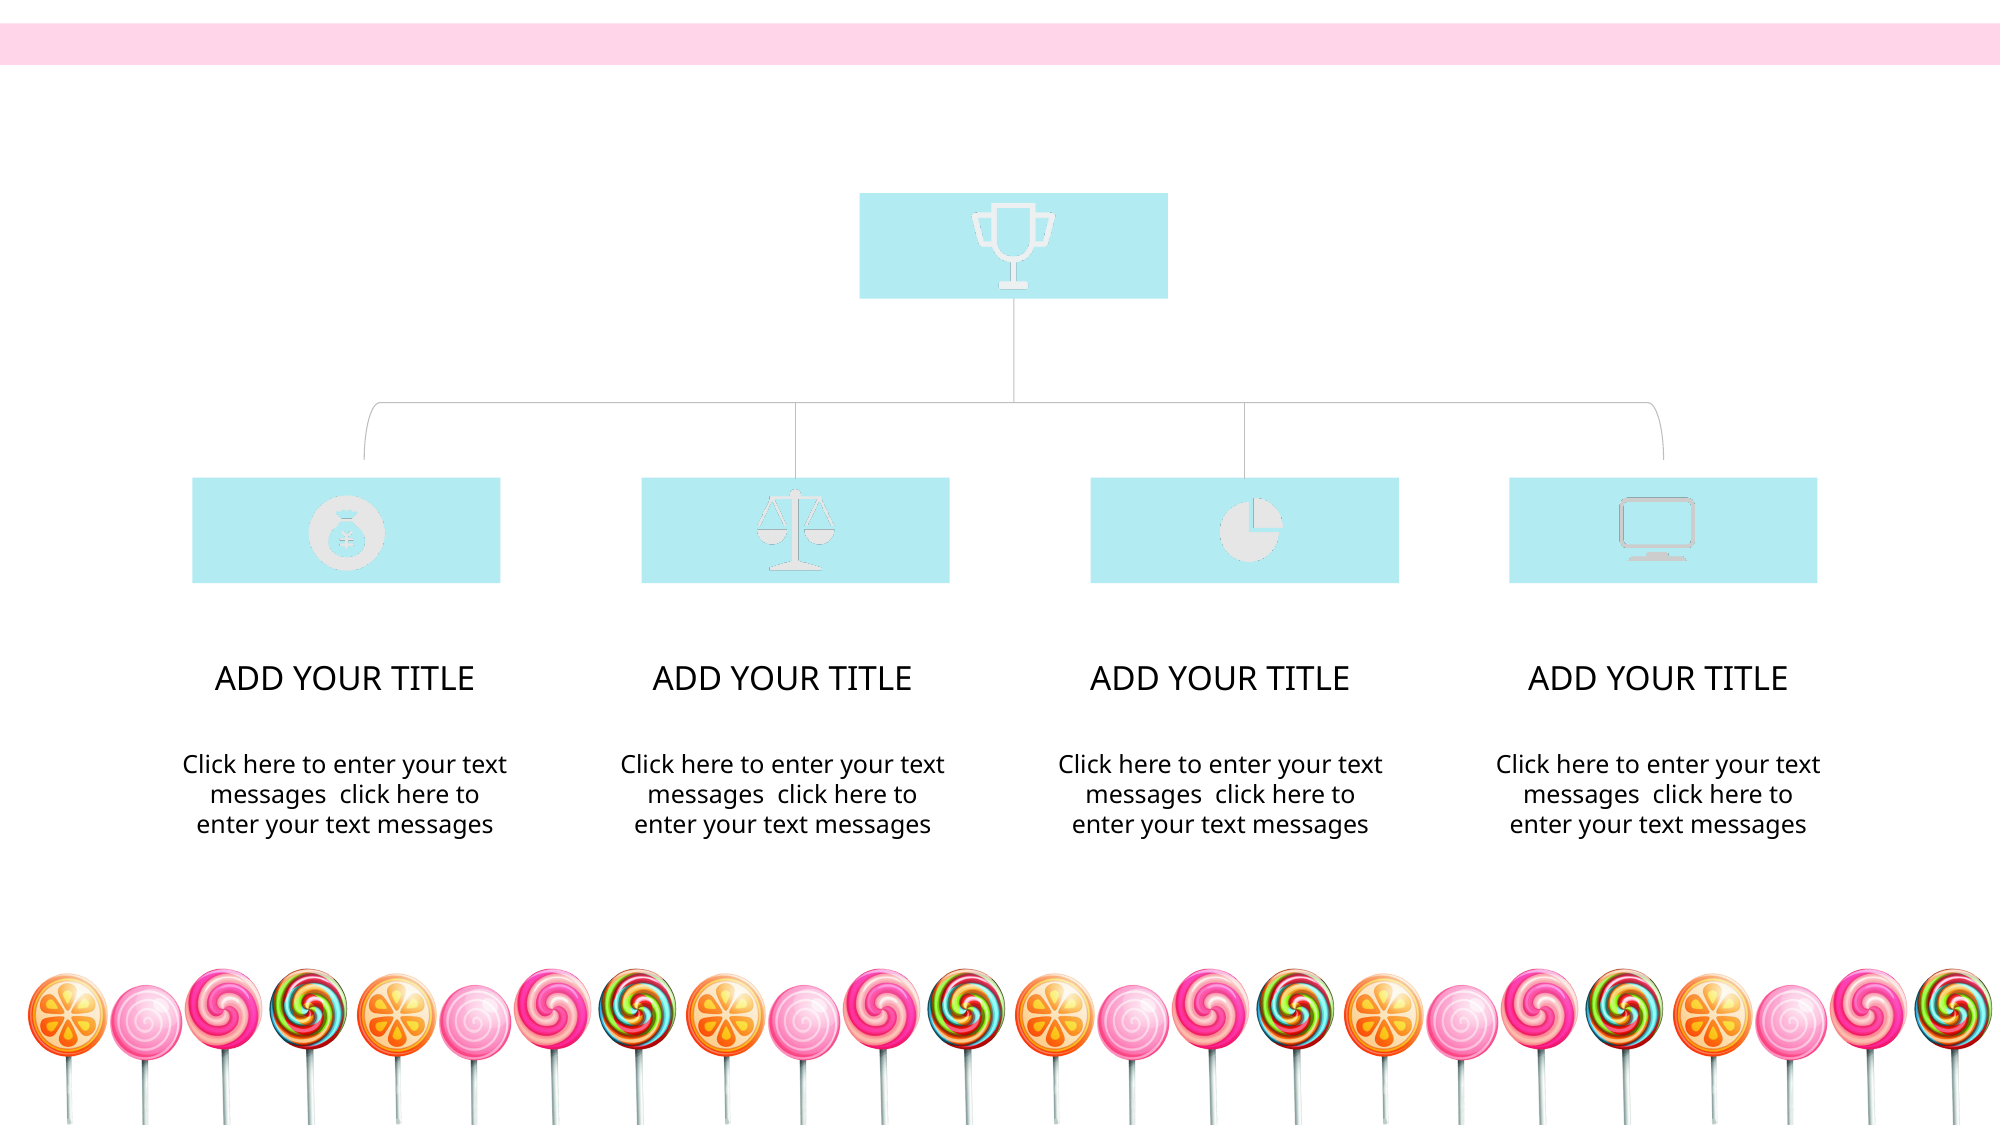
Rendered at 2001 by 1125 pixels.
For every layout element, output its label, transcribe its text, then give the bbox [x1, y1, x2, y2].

text_box [363, 402, 795, 460]
text_box [640, 477, 951, 584]
picture [303, 490, 390, 576]
text_box [0, 22, 2000, 66]
text_box ADD YOUR TITLE [1050, 649, 1391, 705]
text_box Click here to enter your text messages click here to enter your text messages [598, 741, 968, 846]
text_box [1090, 477, 1400, 584]
picture [969, 201, 1058, 290]
text_box Click here to enter your text messages click here to enter your text messages [1036, 741, 1405, 846]
text_box [1245, 402, 1665, 460]
picture [1217, 496, 1284, 563]
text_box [25, 953, 2000, 1125]
text_box [1508, 477, 1819, 584]
text_box Click here to enter your text messages click here to enter your text messages [161, 741, 530, 846]
text_box ADD YOUR TITLE [175, 649, 516, 705]
text_box Click here to enter your text messages click here to enter your text messages [1474, 741, 1843, 846]
text_box [859, 192, 1169, 300]
text_box ADD YOUR TITLE [1488, 649, 1829, 705]
picture [1615, 487, 1699, 571]
text_box [796, 402, 1244, 460]
text_box ADD YOUR TITLE [612, 649, 953, 705]
text_box [191, 477, 501, 584]
picture [749, 483, 842, 576]
